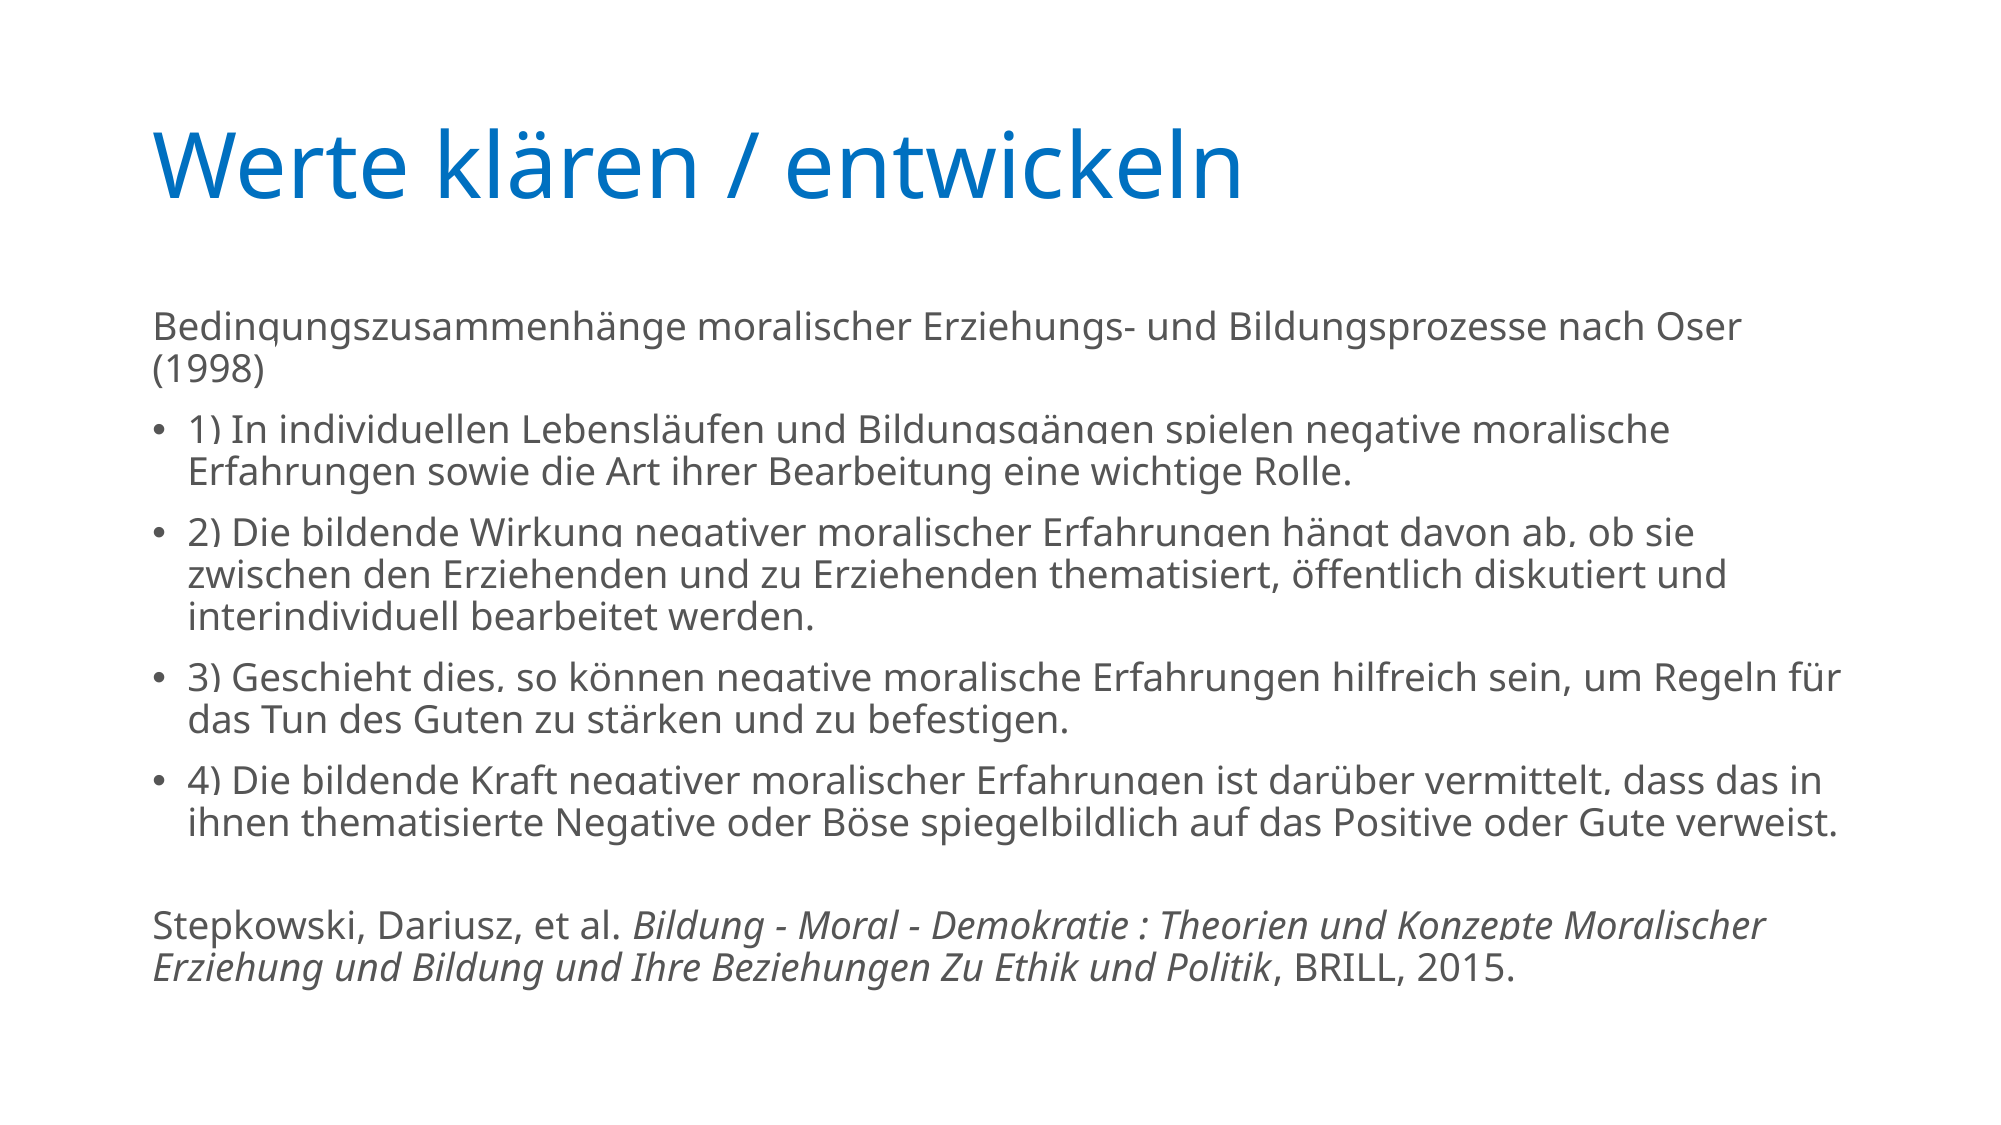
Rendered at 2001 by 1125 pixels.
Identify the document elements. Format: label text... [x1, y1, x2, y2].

list Bedingungszusammenhänge moralischer Erziehungs- und Bildungsprozesse nach Oser (1998) 1) In individuellen Lebensläufen und Bildungsgängen spielen negative moralische Erfahrungen sowie die Art ihrer Bearbeitung eine wichtige Rolle. 2) Die bildende Wirkung negativer moralischer Erfahrungen hängt davon ab, ob sie zwischen den Erziehenden und zu Erziehenden thematisiert, öffentlich diskutiert und interindividuell bearbeitet werden. 3) Geschieht dies, so können negative moralische Erfahrungen hilfreich sein, um Regeln für das Tun des Guten zu stärken und zu befestigen. 4) Die bildende Kraft negativer moralischer Erfahrungen ist darüber vermittelt, dass das in ihnen thematisierte Negative oder Böse spiegelbildlich auf das Positive oder Gute verweist. Stepkowski, Dariusz, et al. Bildung - Moral - Demokratie : Theorien und Konzepte Moralischer Erziehung und Bildung und Ihre Beziehungen Zu Ethik und Politik, BRILL, 2015. [137, 299, 1863, 1014]
title Werte klären / entwickeln [137, 59, 1863, 278]
